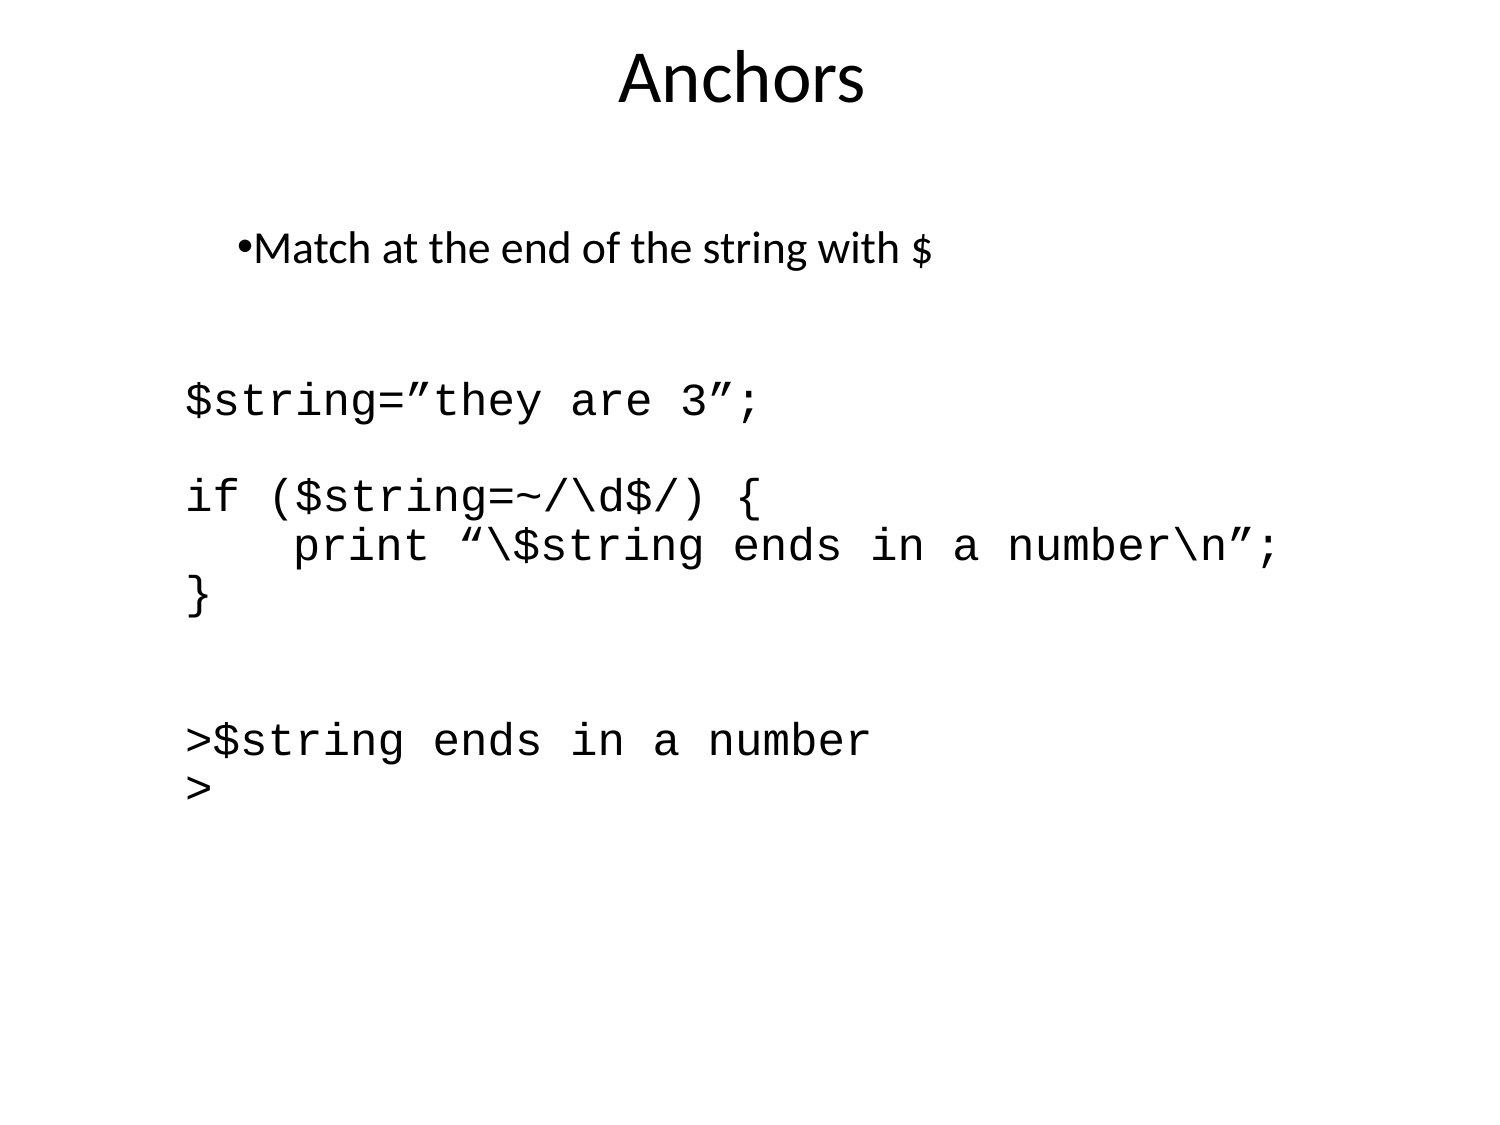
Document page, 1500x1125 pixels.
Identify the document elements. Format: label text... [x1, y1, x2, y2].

text_box >$string ends in a number > [171, 709, 922, 821]
text_box Anchors [604, 20, 880, 124]
text_box $string=”they are 3”; if ($string=~/\d$/) { print “\$string ends in a number\n”; } [171, 369, 1340, 626]
text_box Match at the end of the string with $ [170, 210, 948, 280]
